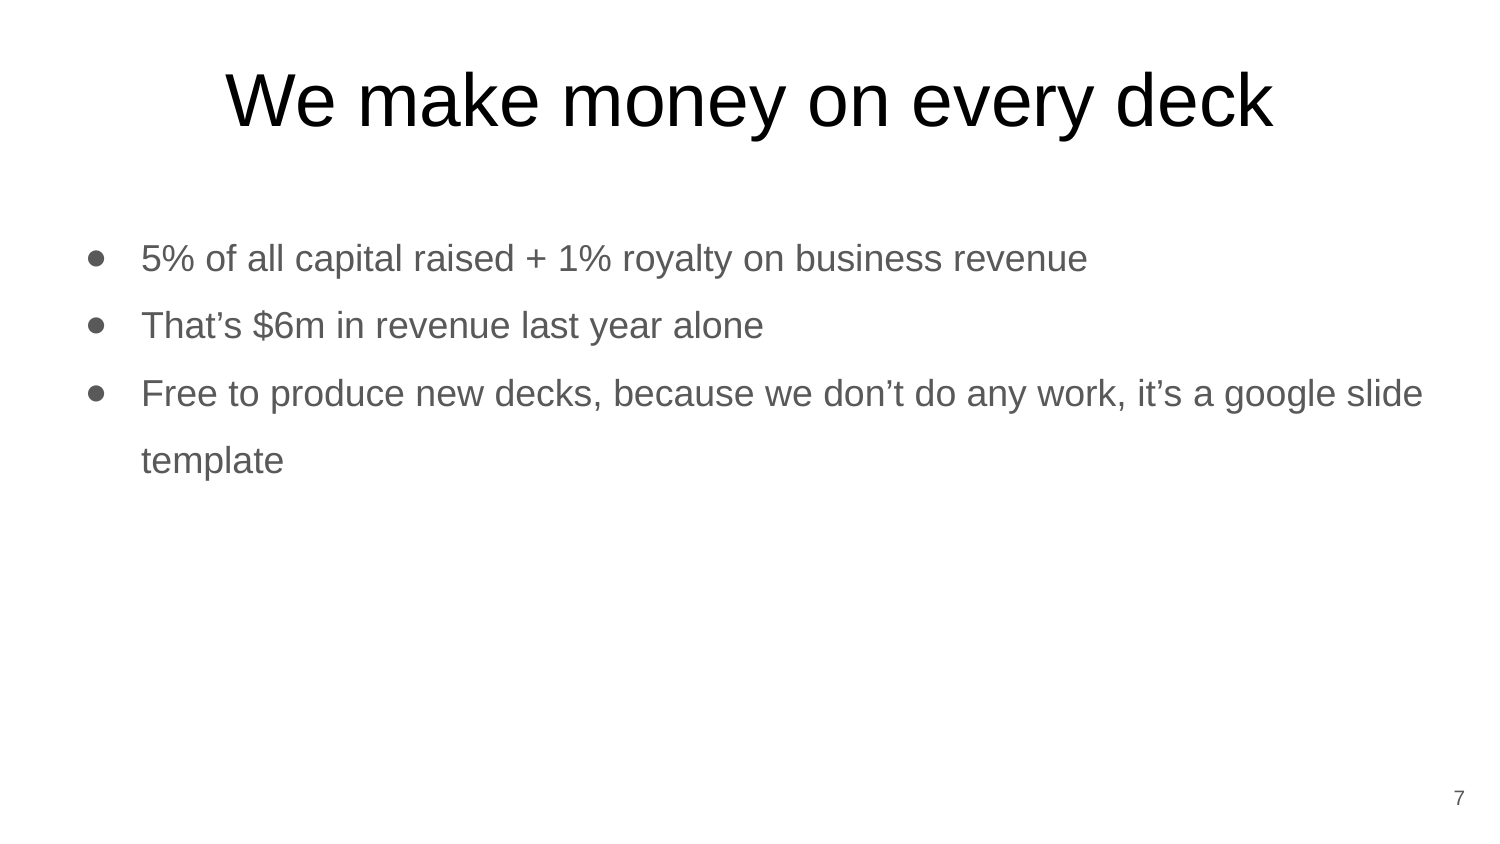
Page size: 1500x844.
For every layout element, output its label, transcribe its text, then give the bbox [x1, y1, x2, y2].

title We make money on every deck [51, 42, 1449, 157]
slide_number 7 [1389, 764, 1480, 830]
subtitle 5% of all capital raised + 1% royalty on business revenue That’s $6m in revenue last year alone Free to produce new decks, because we don’t do any work, it’s a google slide template [51, 196, 1449, 744]
